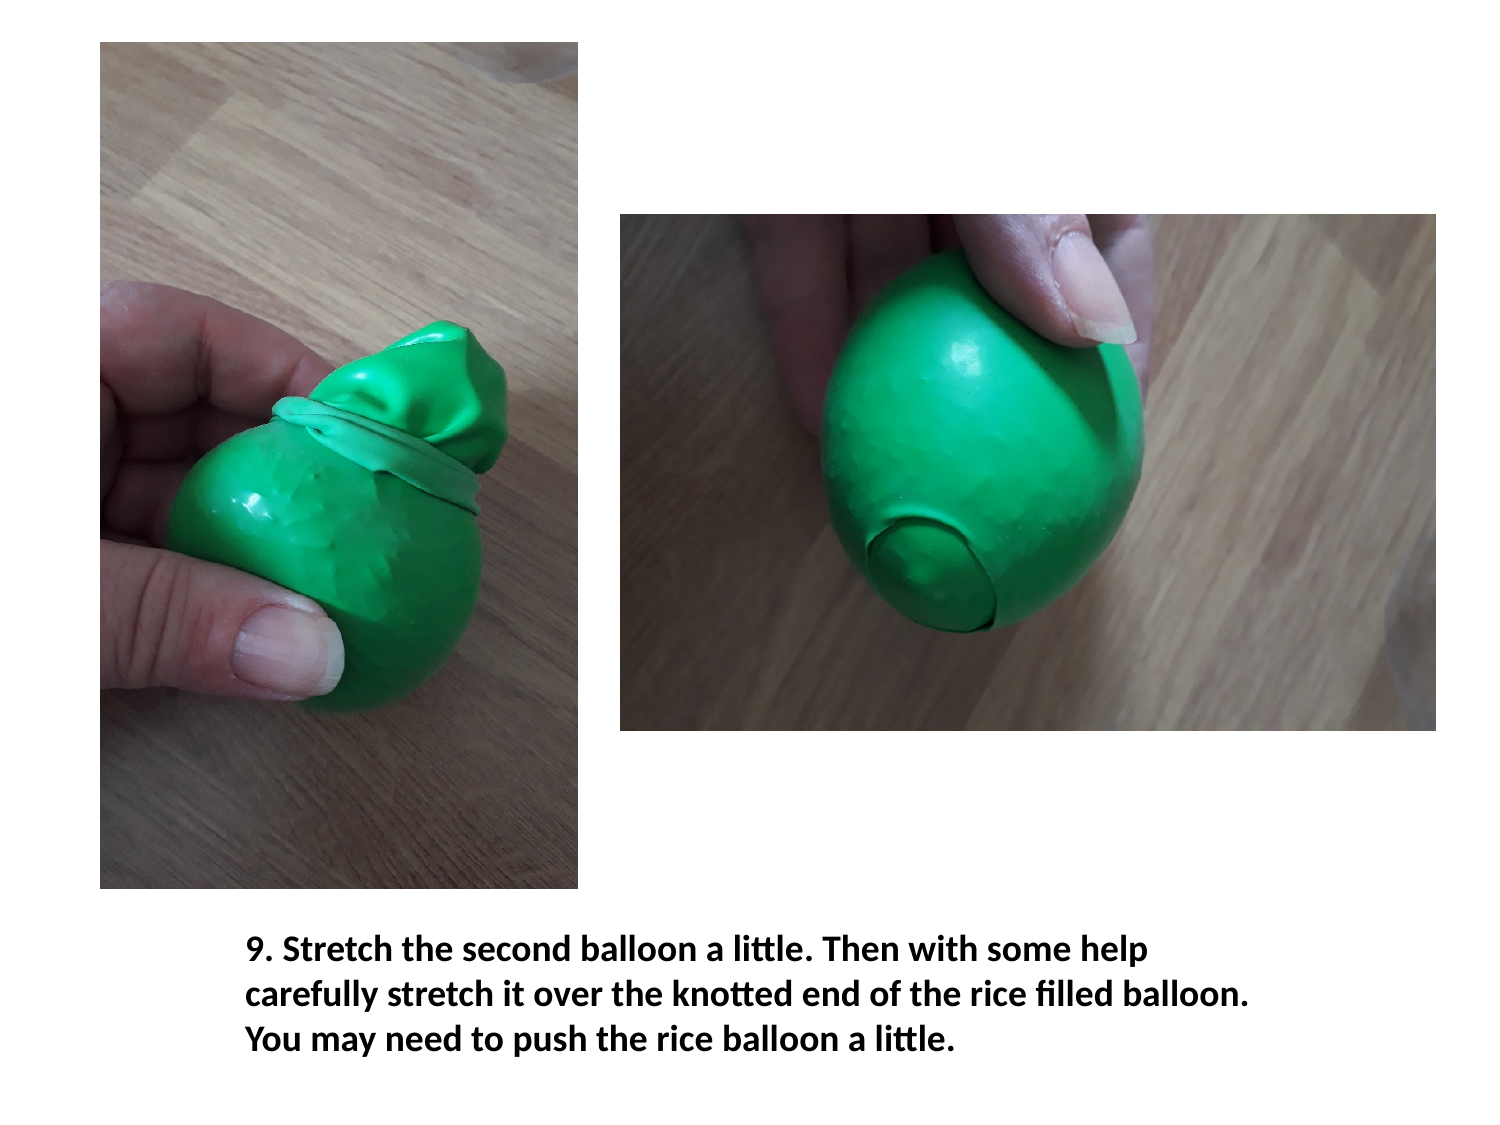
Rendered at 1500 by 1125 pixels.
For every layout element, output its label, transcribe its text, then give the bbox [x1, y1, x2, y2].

list 9. Stretch the second balloon a little. Then with some help carefully stretch it over the knotted end of the rice filled balloon. You may need to push the rice balloon a little. [230, 916, 1294, 1084]
picture [619, 214, 1436, 731]
picture [100, 42, 578, 889]
